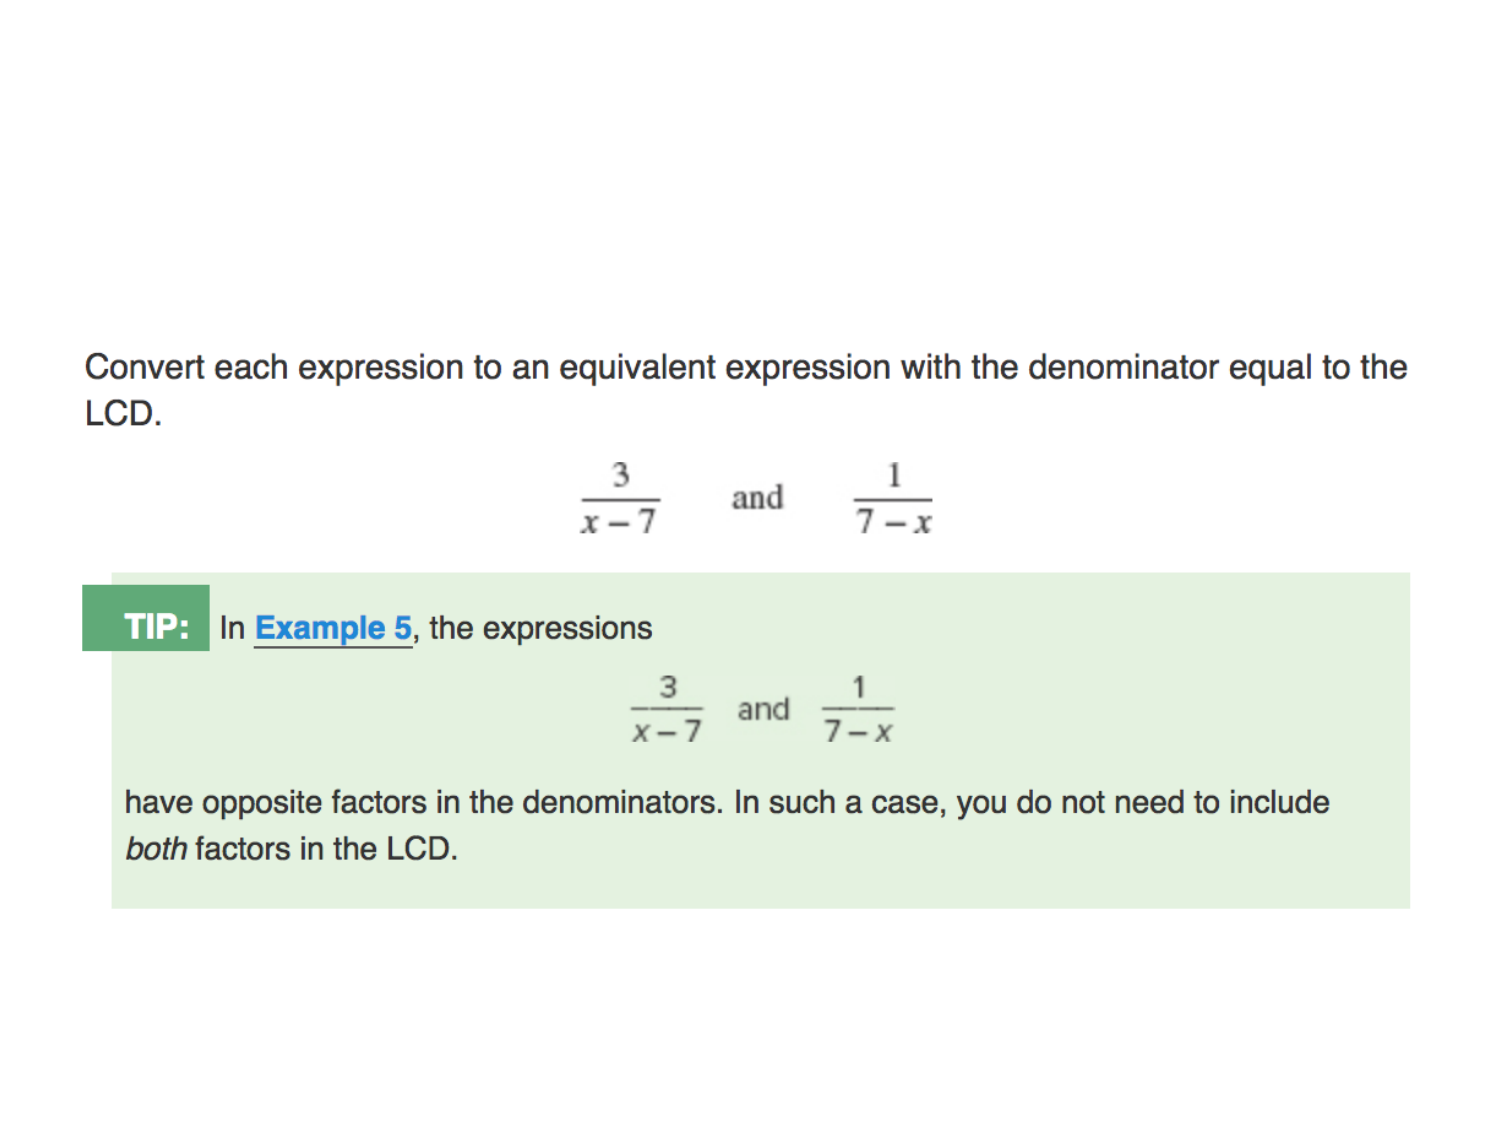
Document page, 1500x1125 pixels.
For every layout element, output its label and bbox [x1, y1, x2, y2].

list [74, 262, 1426, 1006]
